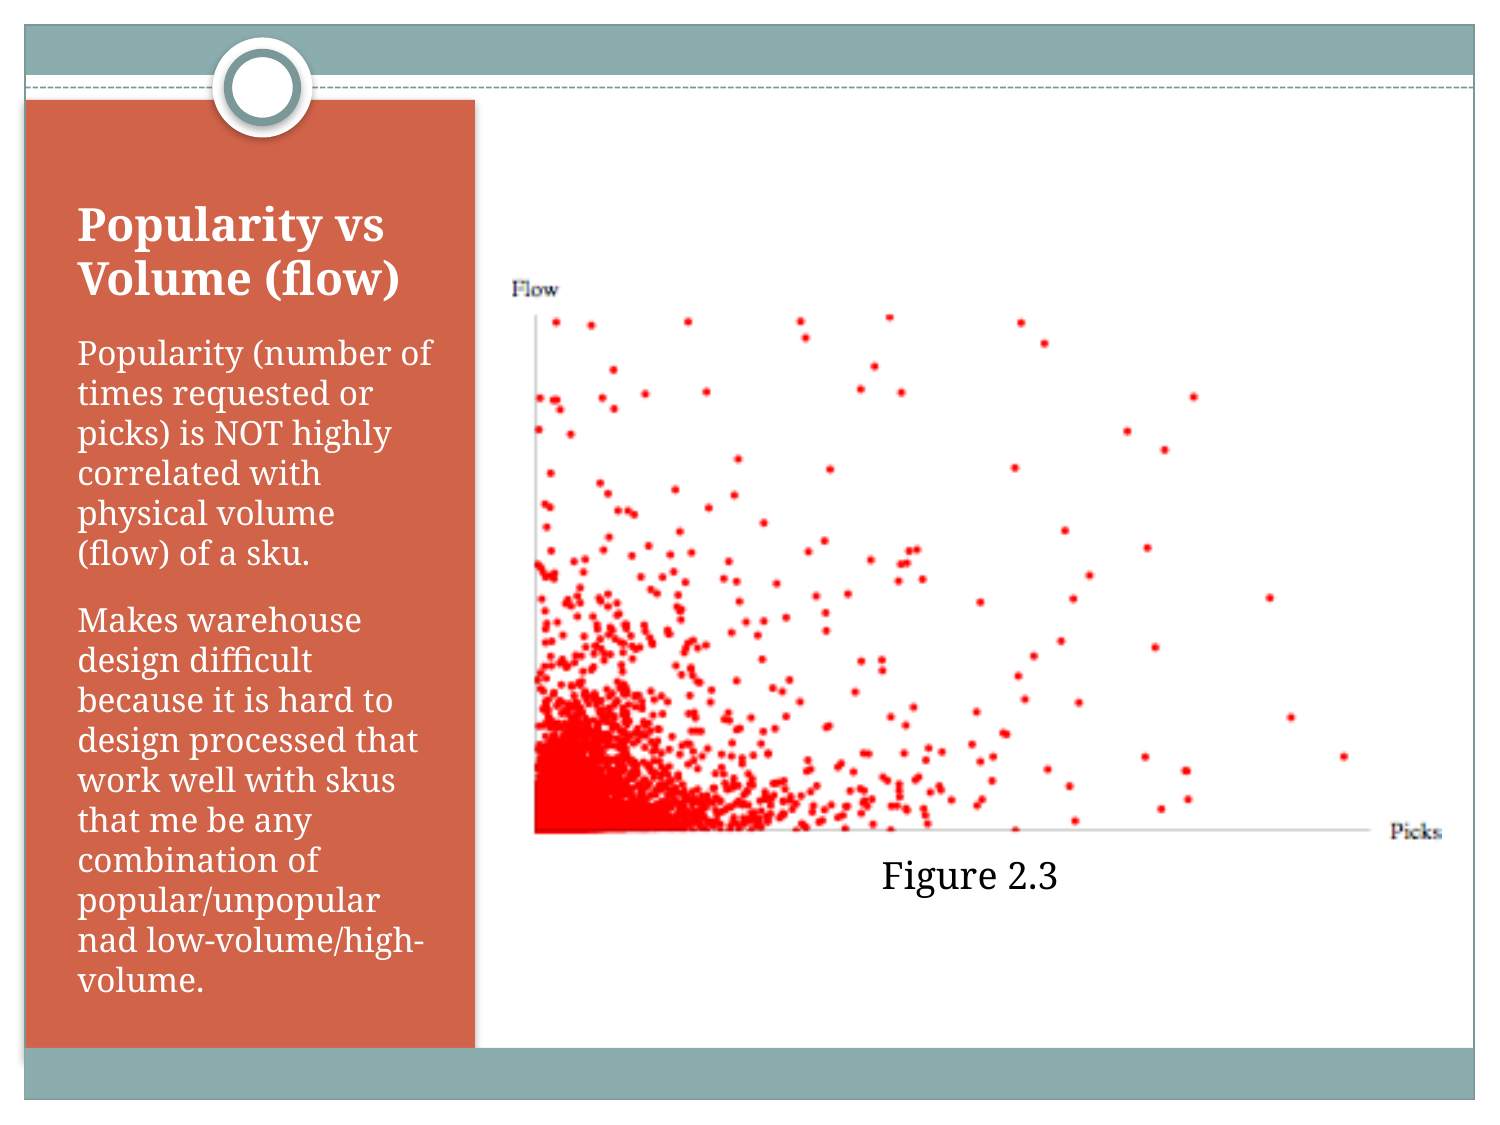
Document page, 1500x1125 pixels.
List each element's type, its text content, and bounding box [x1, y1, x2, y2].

title Popularity vs Volume (flow) [62, 149, 450, 313]
text_box Figure 2.3 [866, 856, 1074, 905]
picture [512, 274, 1442, 846]
list Popularity (number of times requested or picks) is NOT highly correlated with physical volume (flow) of a sku. Makes warehouse design difficult because it is hard to design processed that work well with skus that me be any combination of popular/unpopular nad low-volume/high-volume. [62, 324, 450, 1005]
